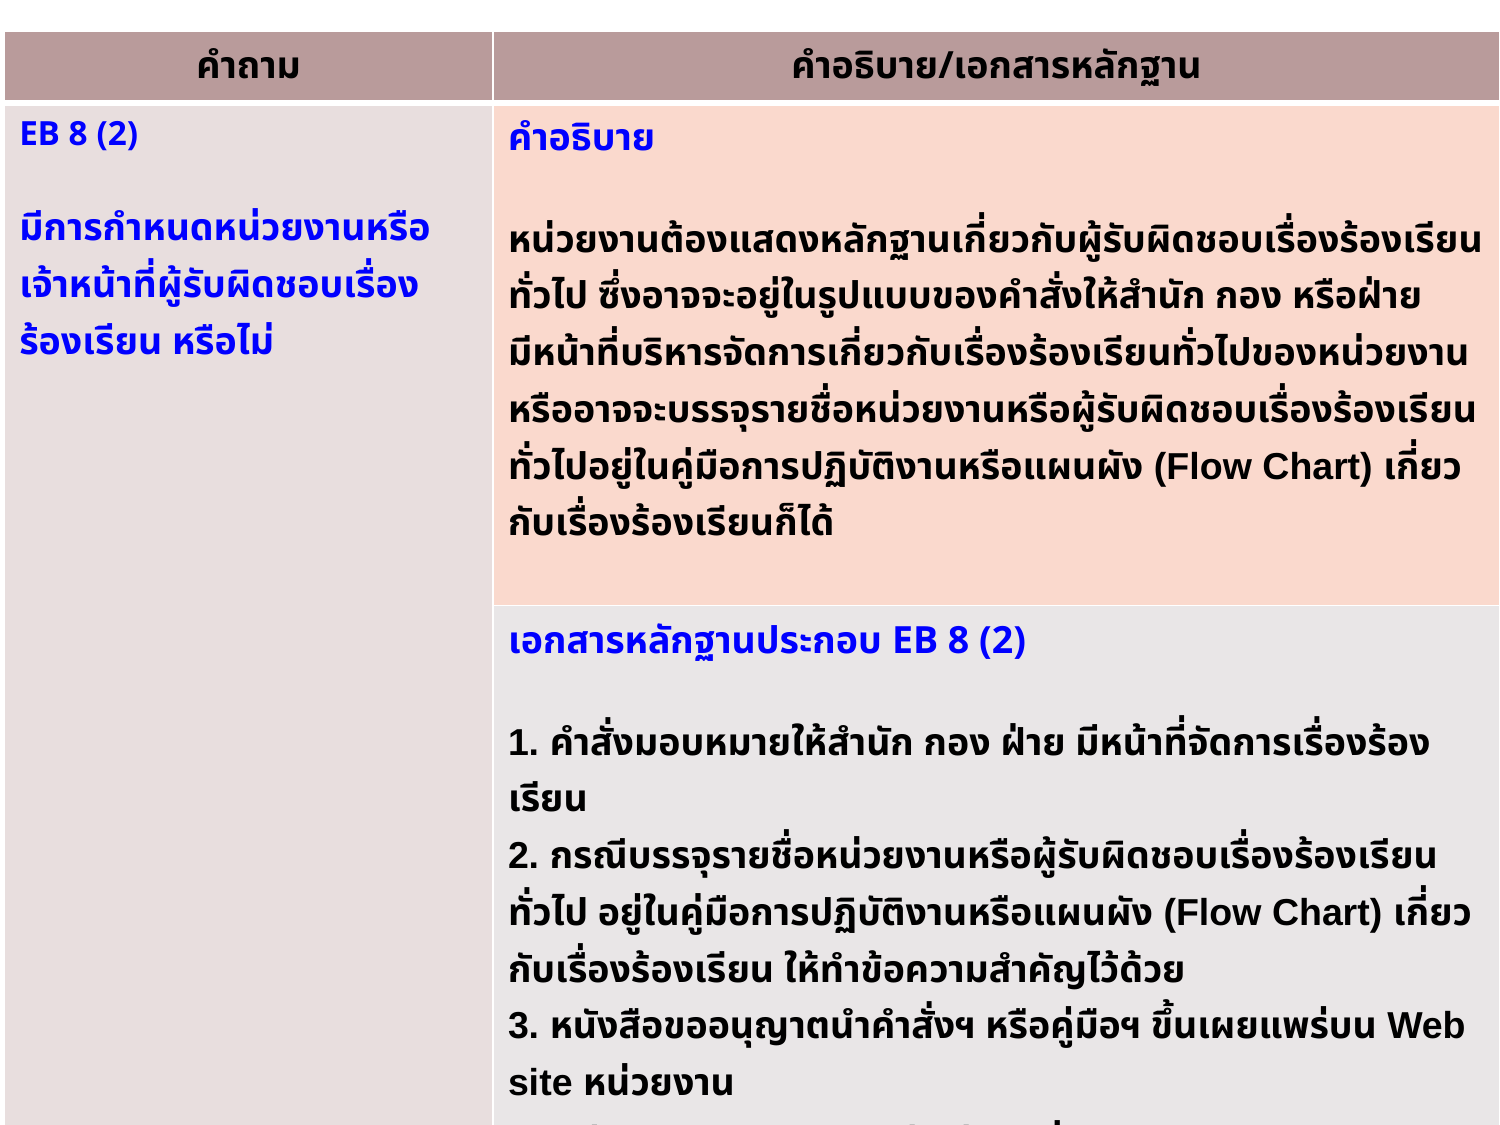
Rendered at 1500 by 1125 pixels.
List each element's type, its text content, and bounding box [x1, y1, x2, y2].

table_cell เอกสารหลักฐานประกอบ EB 8 (2) 1. คำสั่งมอบหมายให้สำนัก กอง ฝ่าย มีหน้าที่จัดการเรื่องร้องเรียน 2. กรณีบรรจุรายชื่อหน่วยงานหรือผู้รับผิดชอบเรื่องร้องเรียนทั่วไป อยู่ในคู่มือการปฏิบัติงานหรือแผนผัง (Flow Chart) เกี่ยวกับเรื่องร้องเรียน ให้ทำข้อความสำคัญไว้ด้วย 3. หนังสือขออนุญาตนำคำสั่งฯ หรือคู่มือฯ ขึ้นเผยแพร่บน Web site หน่วยงาน 4. Print Screen จาก Web site หน่วยงาน [494, 606, 1499, 1125]
table_cell คำอธิบาย หน่วยงานต้องแสดงหลักฐานเกี่ยวกับผู้รับผิดชอบเรื่องร้องเรียนทั่วไป ซึ่งอาจจะอยู่ในรูปแบบของคำสั่งให้สำนัก กอง หรือฝ่าย มีหน้าที่บริหารจัดการเกี่ยวกับเรื่องร้องเรียนทั่วไปของหน่วยงาน หรืออาจจะบรรจุรายชื่อหน่วยงานหรือผู้รับผิดชอบเรื่องร้องเรียนทั่วไปอยู่ในคู่มือการปฏิบัติงานหรือแผนผัง (Flow Chart) เกี่ยวกับเรื่องร้องเรียนก็ได้ [494, 106, 1499, 605]
table_header คำถาม [5, 32, 492, 100]
table_header คำอธิบาย/เอกสารหลักฐาน [494, 32, 1499, 100]
table_cell EB 8 (2) มีการกำหนดหน่วยงานหรือเจ้าหน้าที่ผู้รับผิดชอบเรื่องร้องเรียน หรือไม่ [5, 106, 492, 1125]
